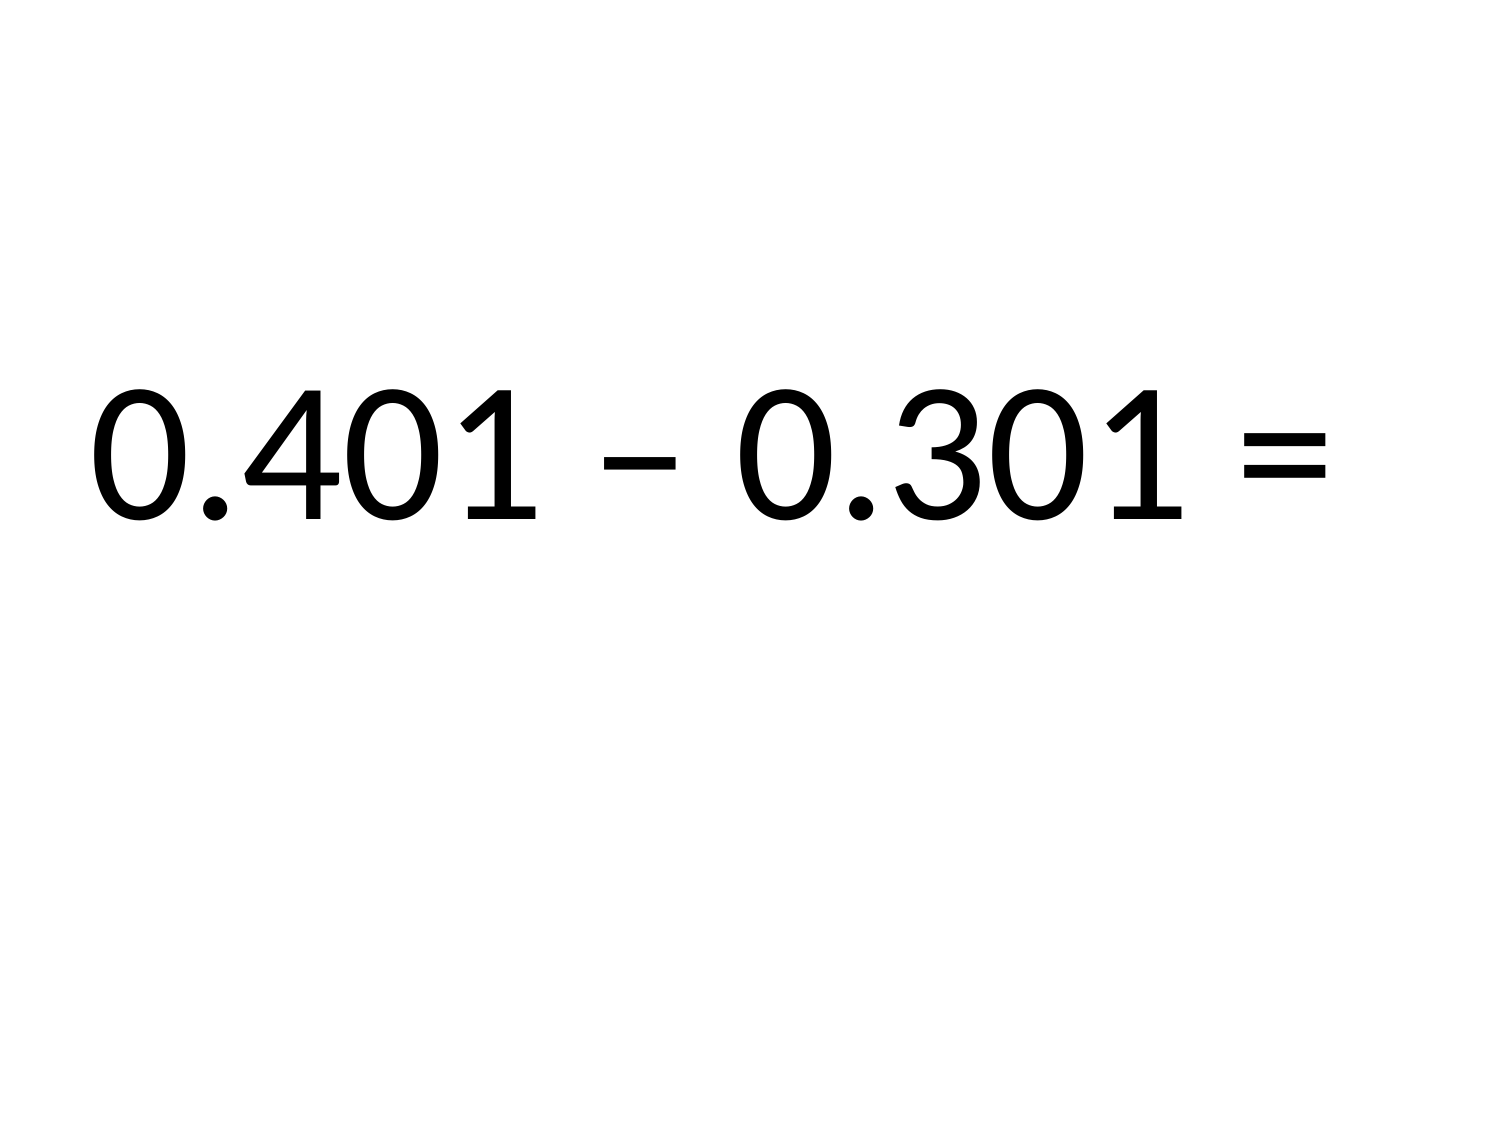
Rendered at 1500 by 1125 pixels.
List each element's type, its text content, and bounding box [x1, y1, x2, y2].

text_box 0.401 – 0.301 = [74, 312, 1438, 568]
